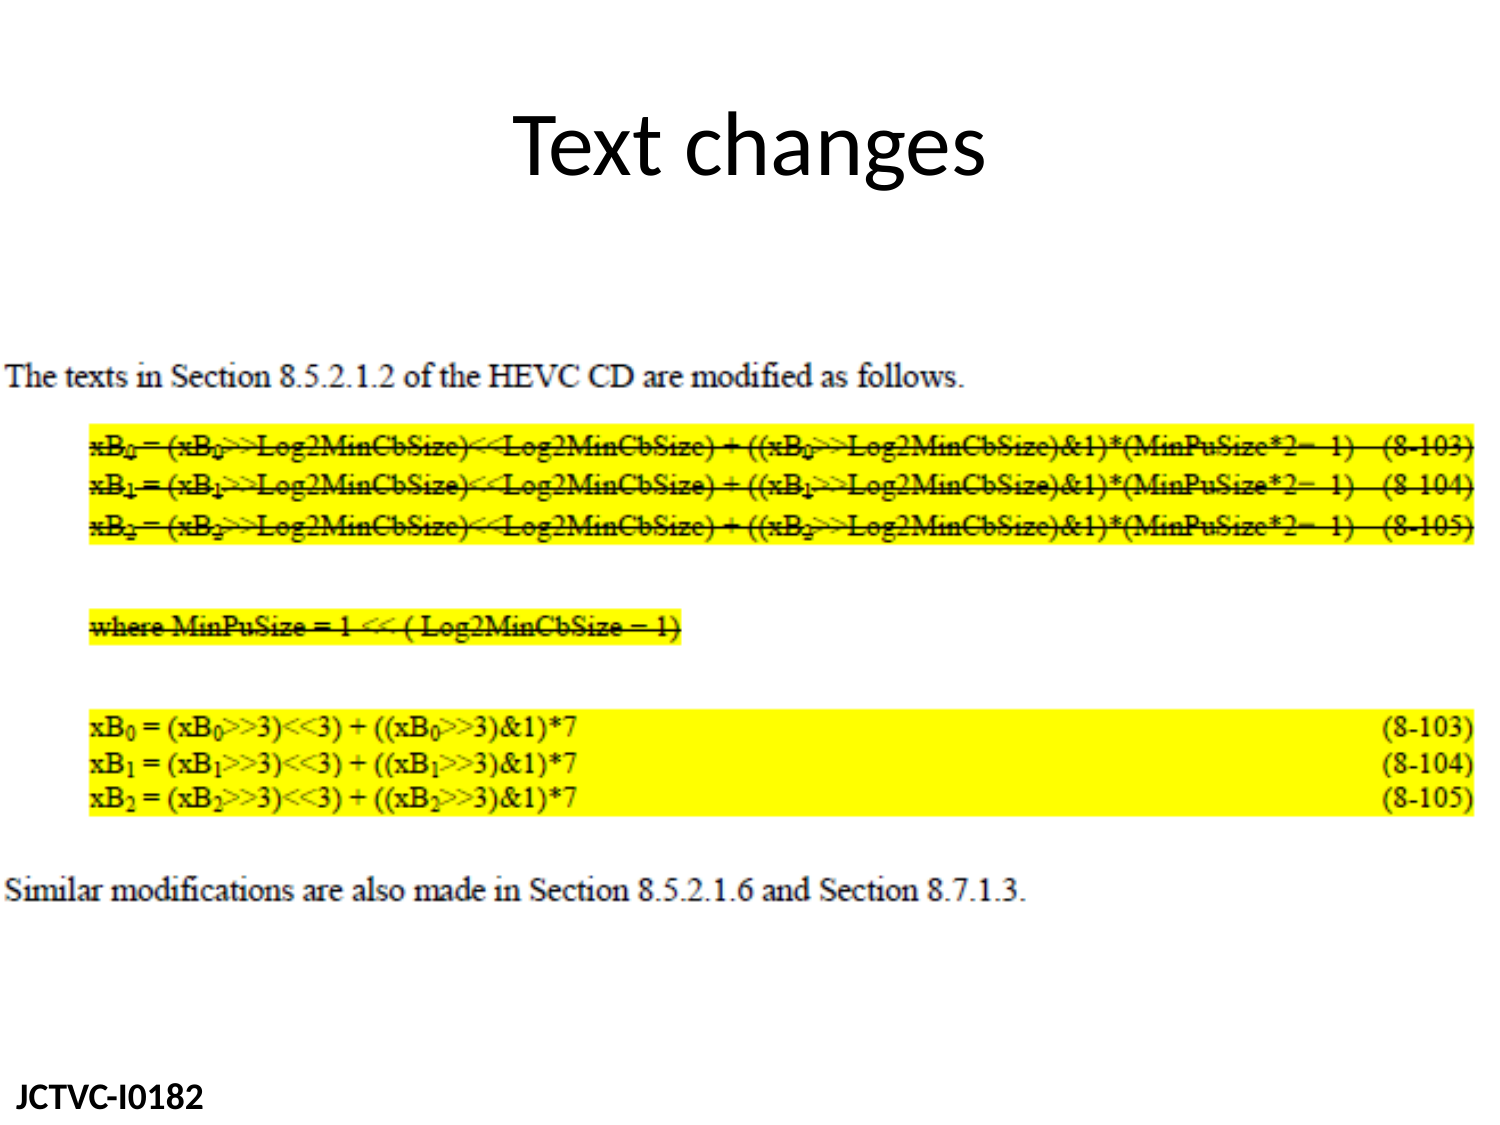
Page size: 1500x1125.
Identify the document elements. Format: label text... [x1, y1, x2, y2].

title Text changes [75, 45, 1425, 233]
text_box JCTVC-I0182 [1, 1064, 219, 1125]
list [0, 349, 1493, 913]
